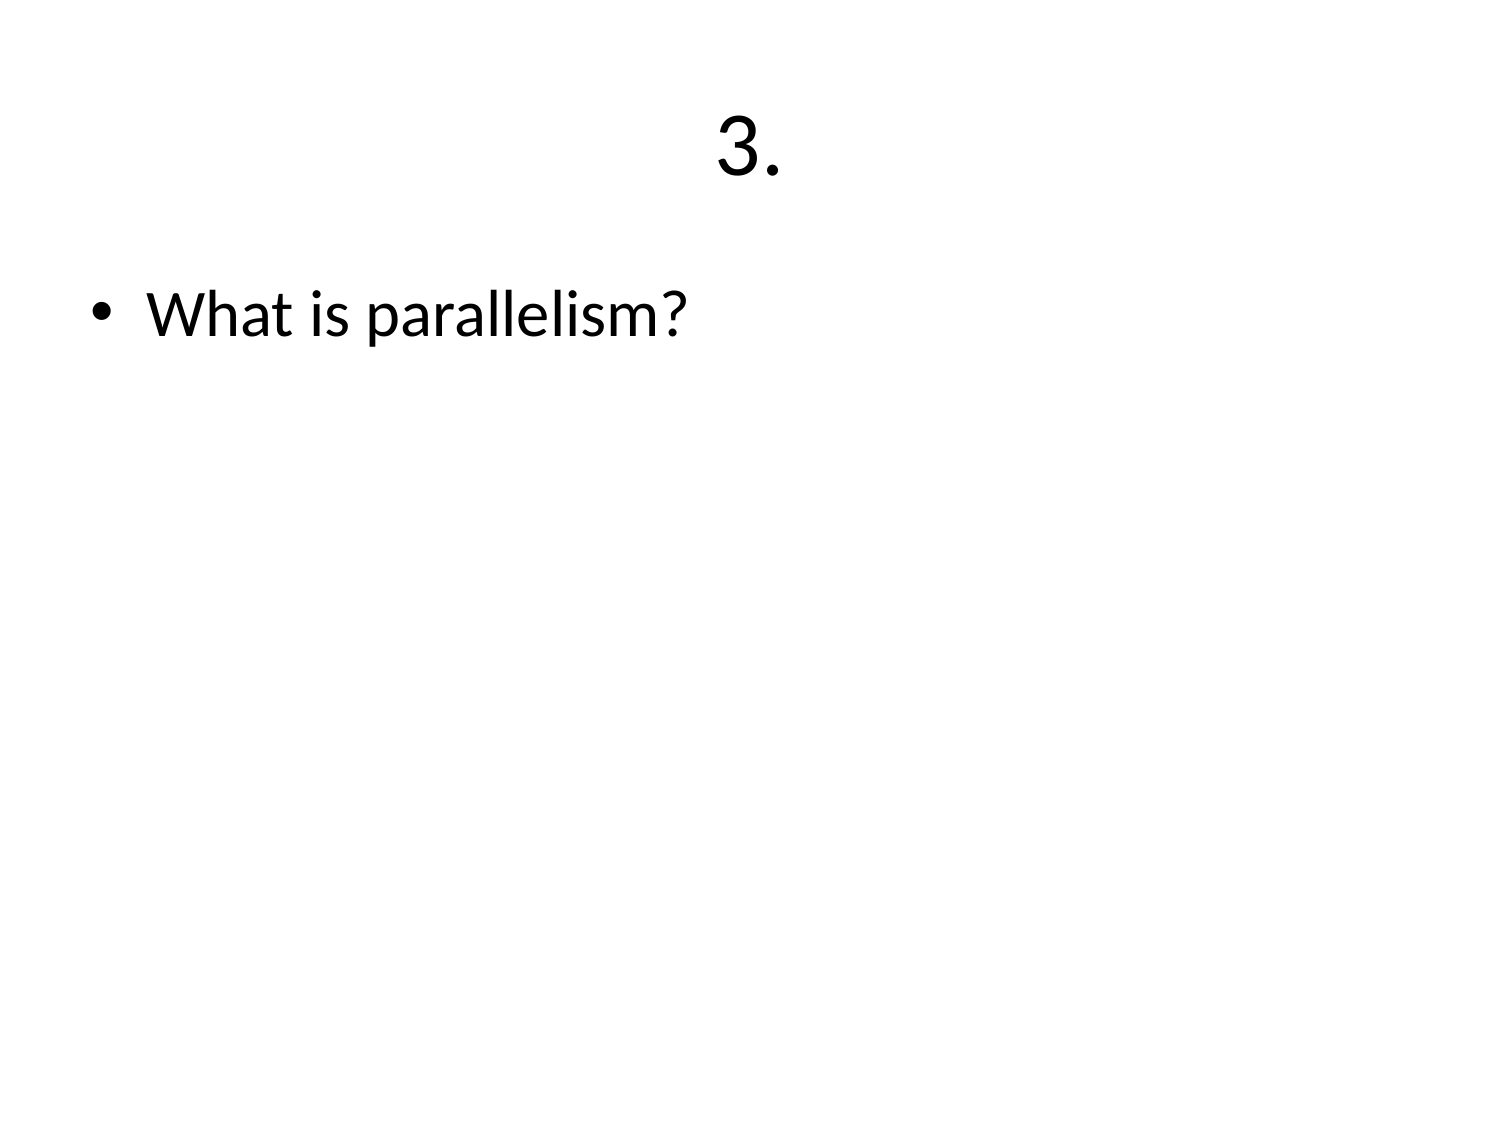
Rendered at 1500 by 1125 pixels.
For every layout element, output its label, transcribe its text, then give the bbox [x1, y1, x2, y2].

title 3. [75, 45, 1425, 233]
list What is parallelism? [75, 262, 1425, 1005]
